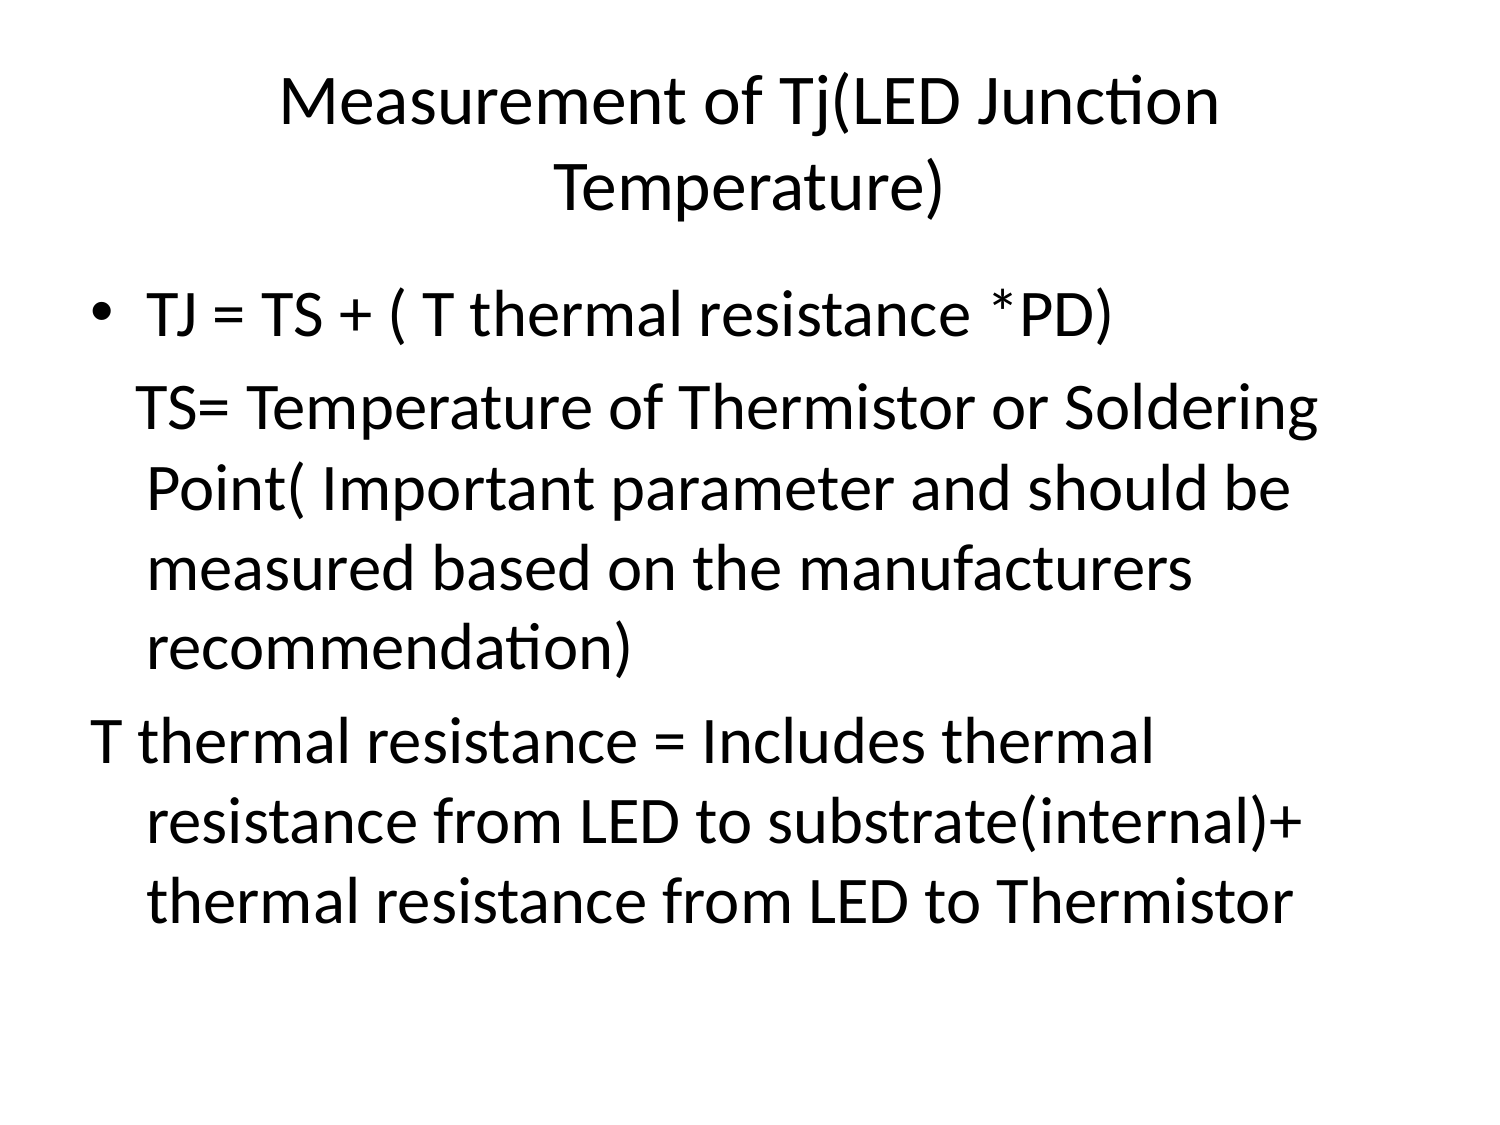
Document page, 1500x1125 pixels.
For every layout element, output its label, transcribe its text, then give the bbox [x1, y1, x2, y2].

title Measurement of Tj(LED Junction Temperature) [75, 45, 1425, 233]
list TJ = TS + ( T thermal resistance *PD) TS= Temperature of Thermistor or Soldering Point( Important parameter and should be measured based on the manufacturers recommendation) T thermal resistance = Includes thermal resistance from LED to substrate(internal)+ thermal resistance from LED to Thermistor [75, 262, 1425, 1005]
